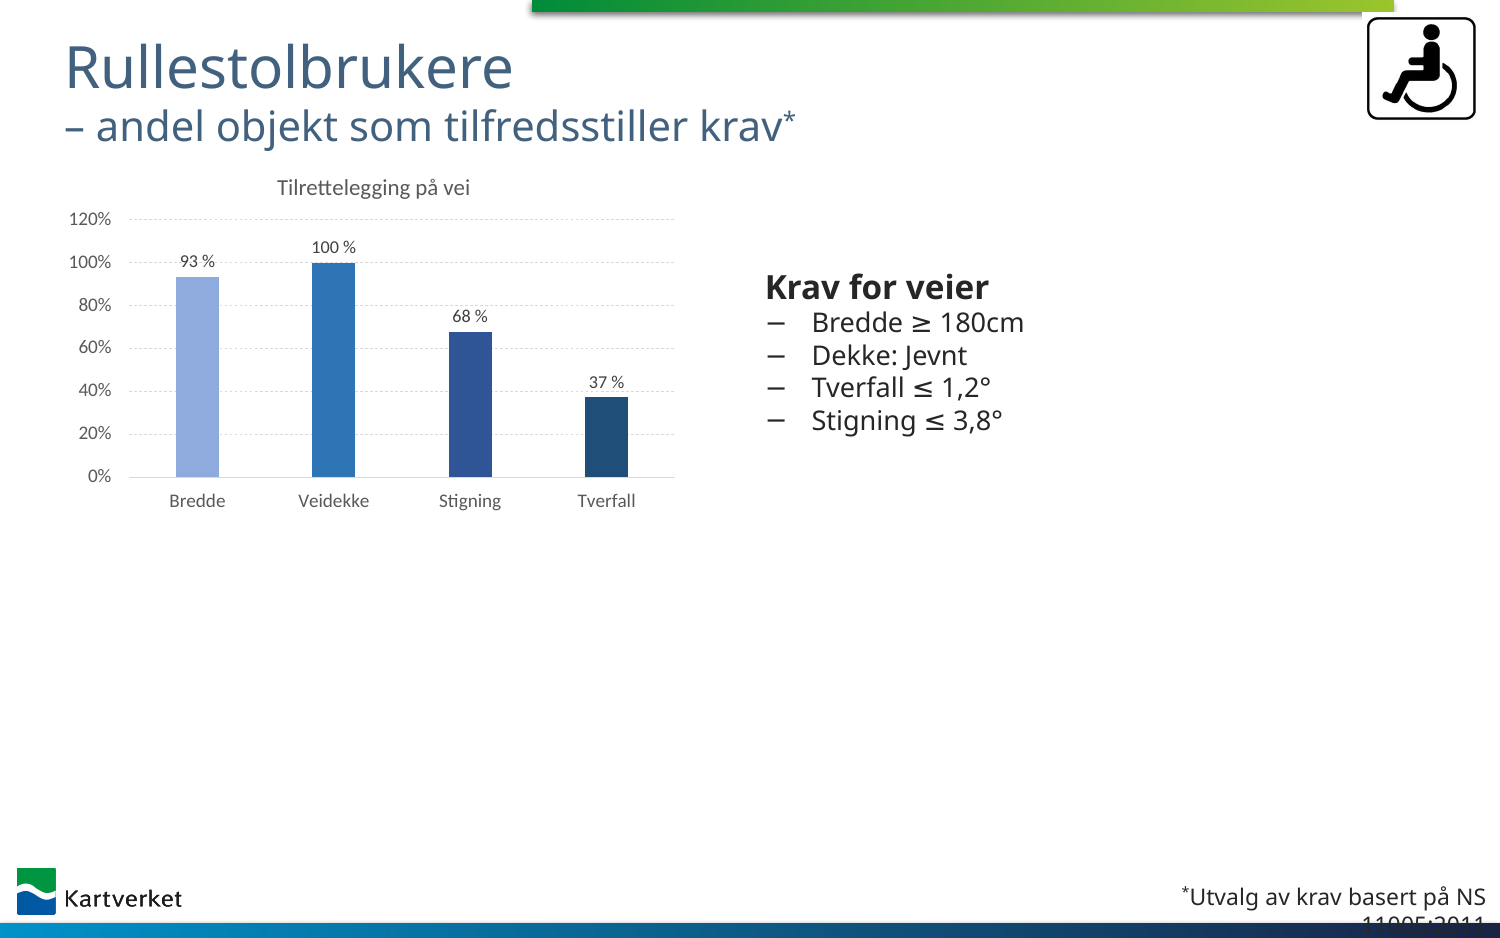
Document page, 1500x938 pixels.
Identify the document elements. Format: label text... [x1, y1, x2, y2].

text_box Rullestolbrukere – andel objekt som tilfredsstiller krav* [49, 25, 1431, 158]
text_box *Utvalg av krav basert på NS 11005:2011 [1068, 873, 1500, 938]
picture [1362, 12, 1481, 126]
picture [62, 166, 686, 519]
text_box Krav for veier Bredde ≥ 180cm Dekke: Jevnt Tverfall ≤ 1,2° Stigning ≤ 3,8° [750, 258, 1234, 444]
